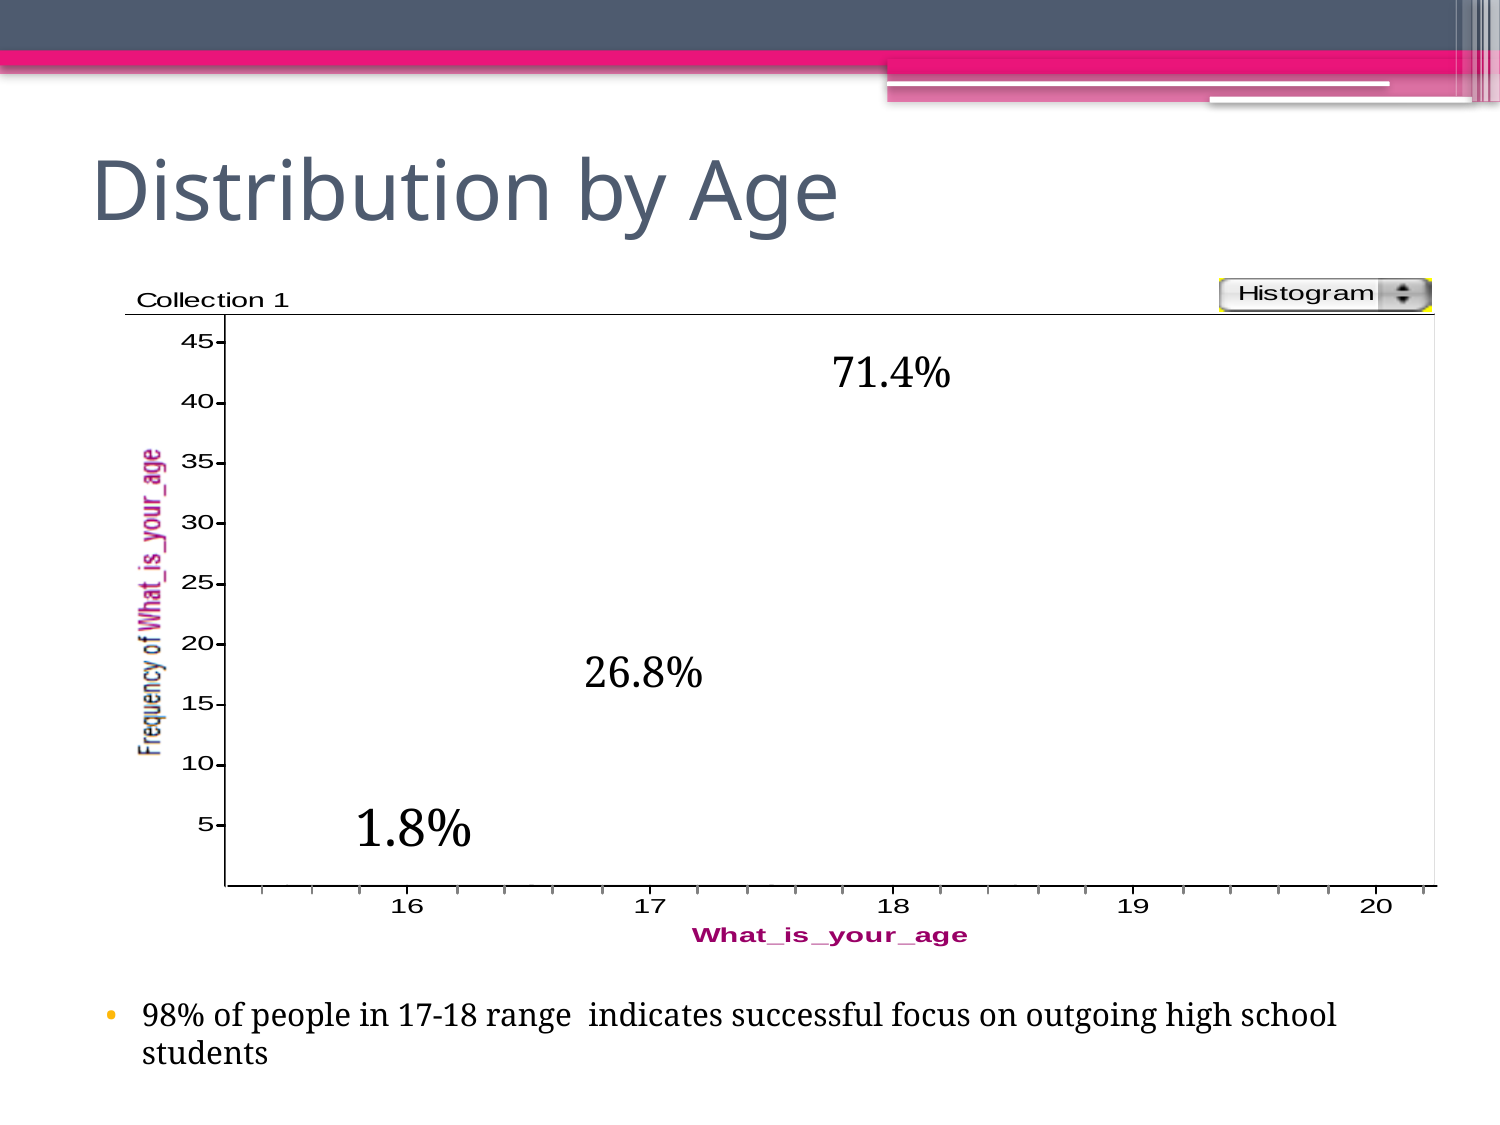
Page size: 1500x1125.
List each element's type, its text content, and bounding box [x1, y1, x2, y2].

list 98% of people in 17-18 range indicates successful focus on outgoing high school students [74, 987, 1426, 1079]
picture [124, 273, 1438, 951]
title Distribution by Age [74, 99, 1426, 276]
